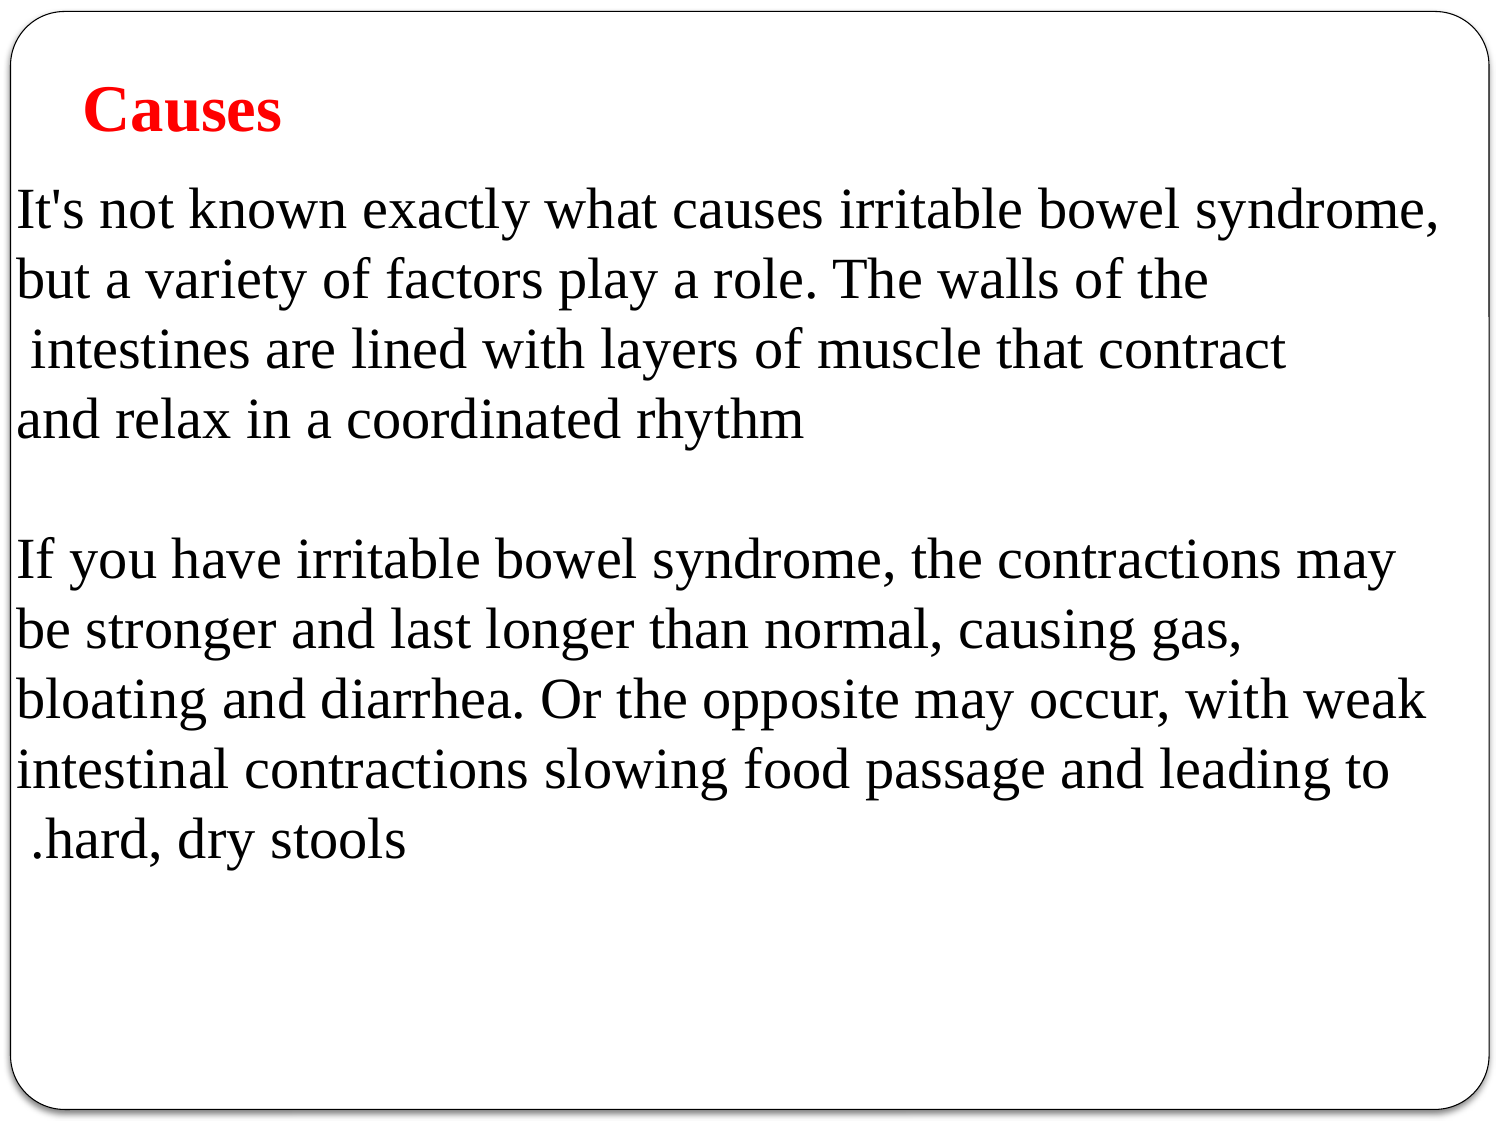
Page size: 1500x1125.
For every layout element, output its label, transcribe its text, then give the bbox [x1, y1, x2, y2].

text_box It's not known exactly what causes irritable bowel syndrome, but a variety of factors play a role. The walls of the intestines are lined with layers of muscle that contract and relax in a coordinated rhythm If you have irritable bowel syndrome, the contractions may be stronger and last longer than normal, causing gas, bloating and diarrhea. Or the opposite may occur, with weak intestinal contractions slowing food passage and leading to hard, dry stools. [1, 162, 1459, 878]
text_box Causes [67, 57, 298, 153]
